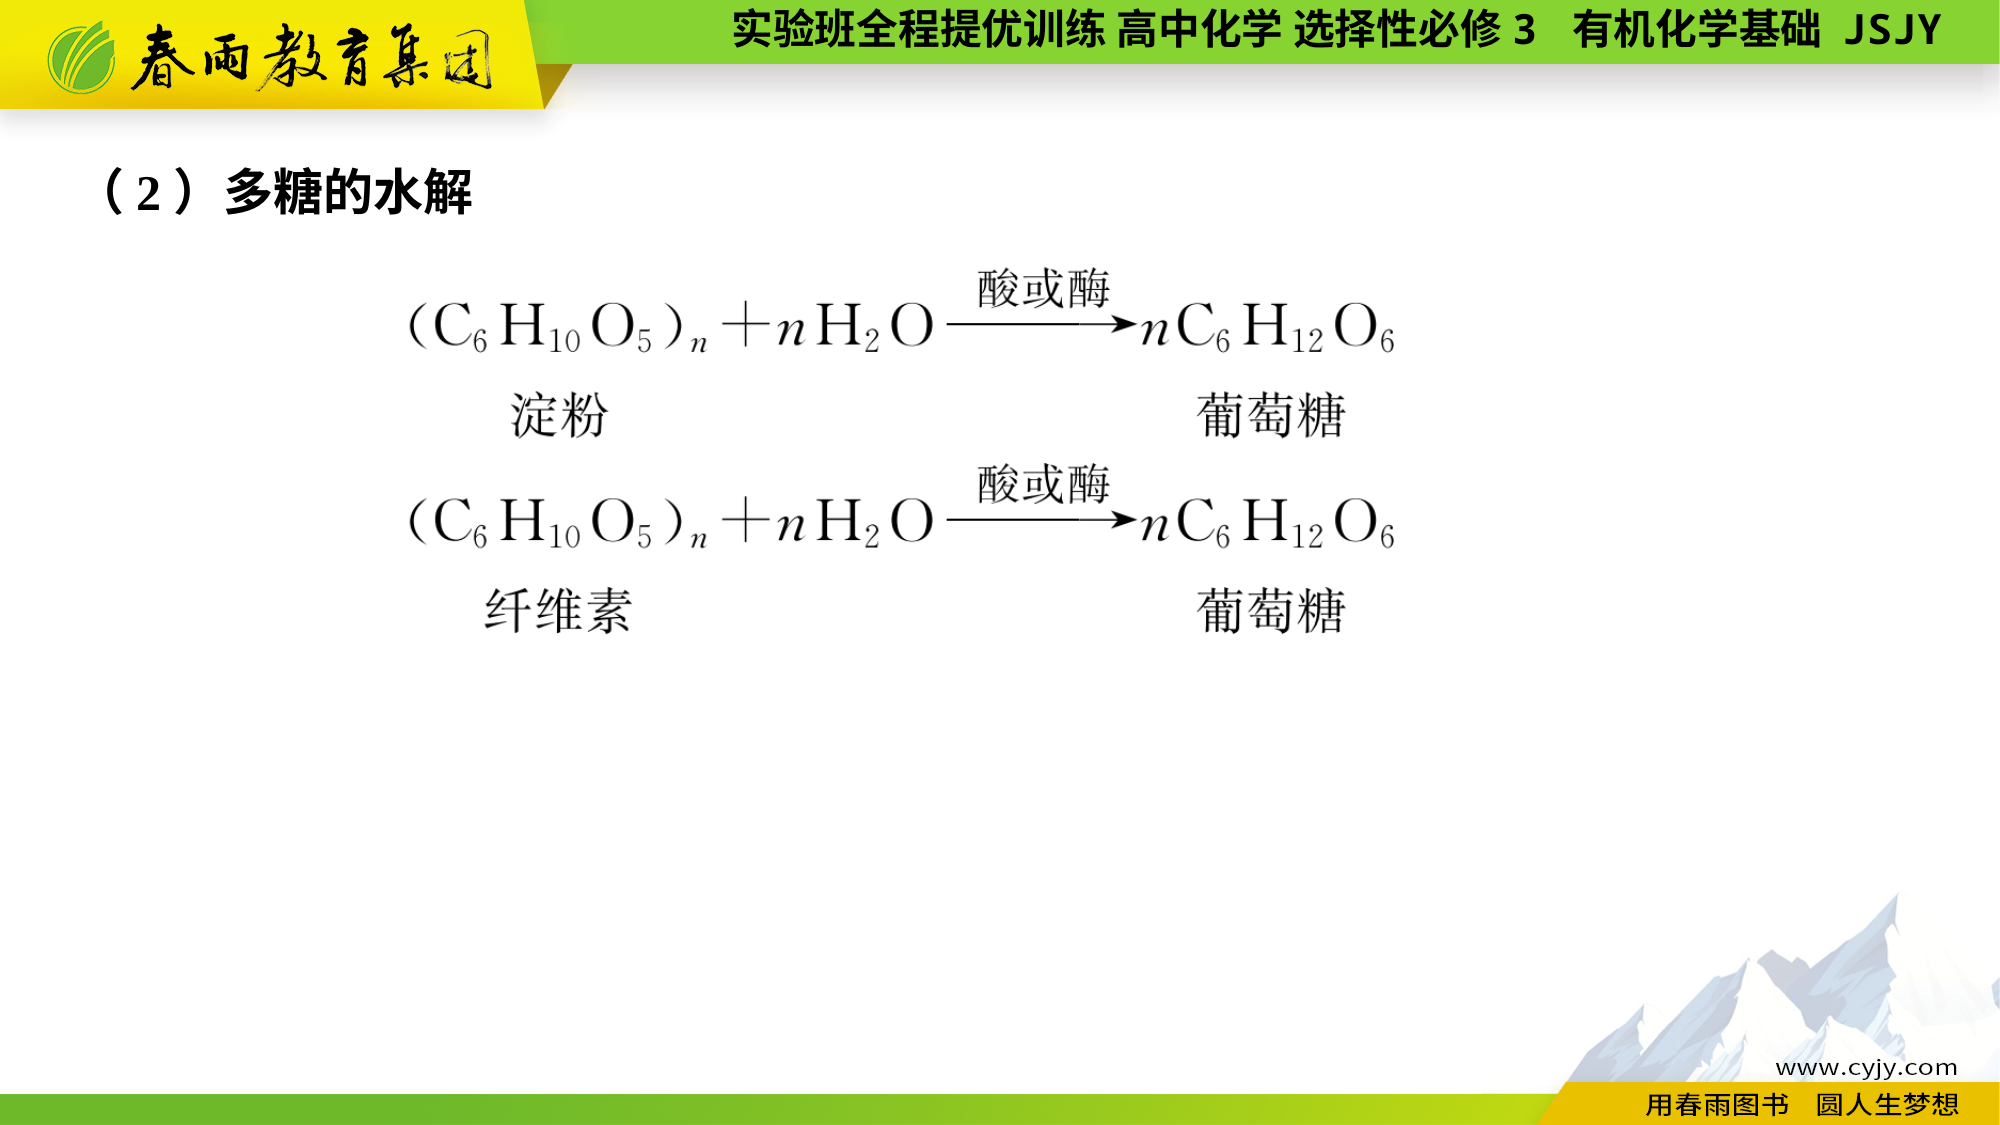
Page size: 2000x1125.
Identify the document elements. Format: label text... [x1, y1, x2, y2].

picture [0, 0, 2000, 1125]
list （2）多糖的水解 [59, 122, 1944, 217]
